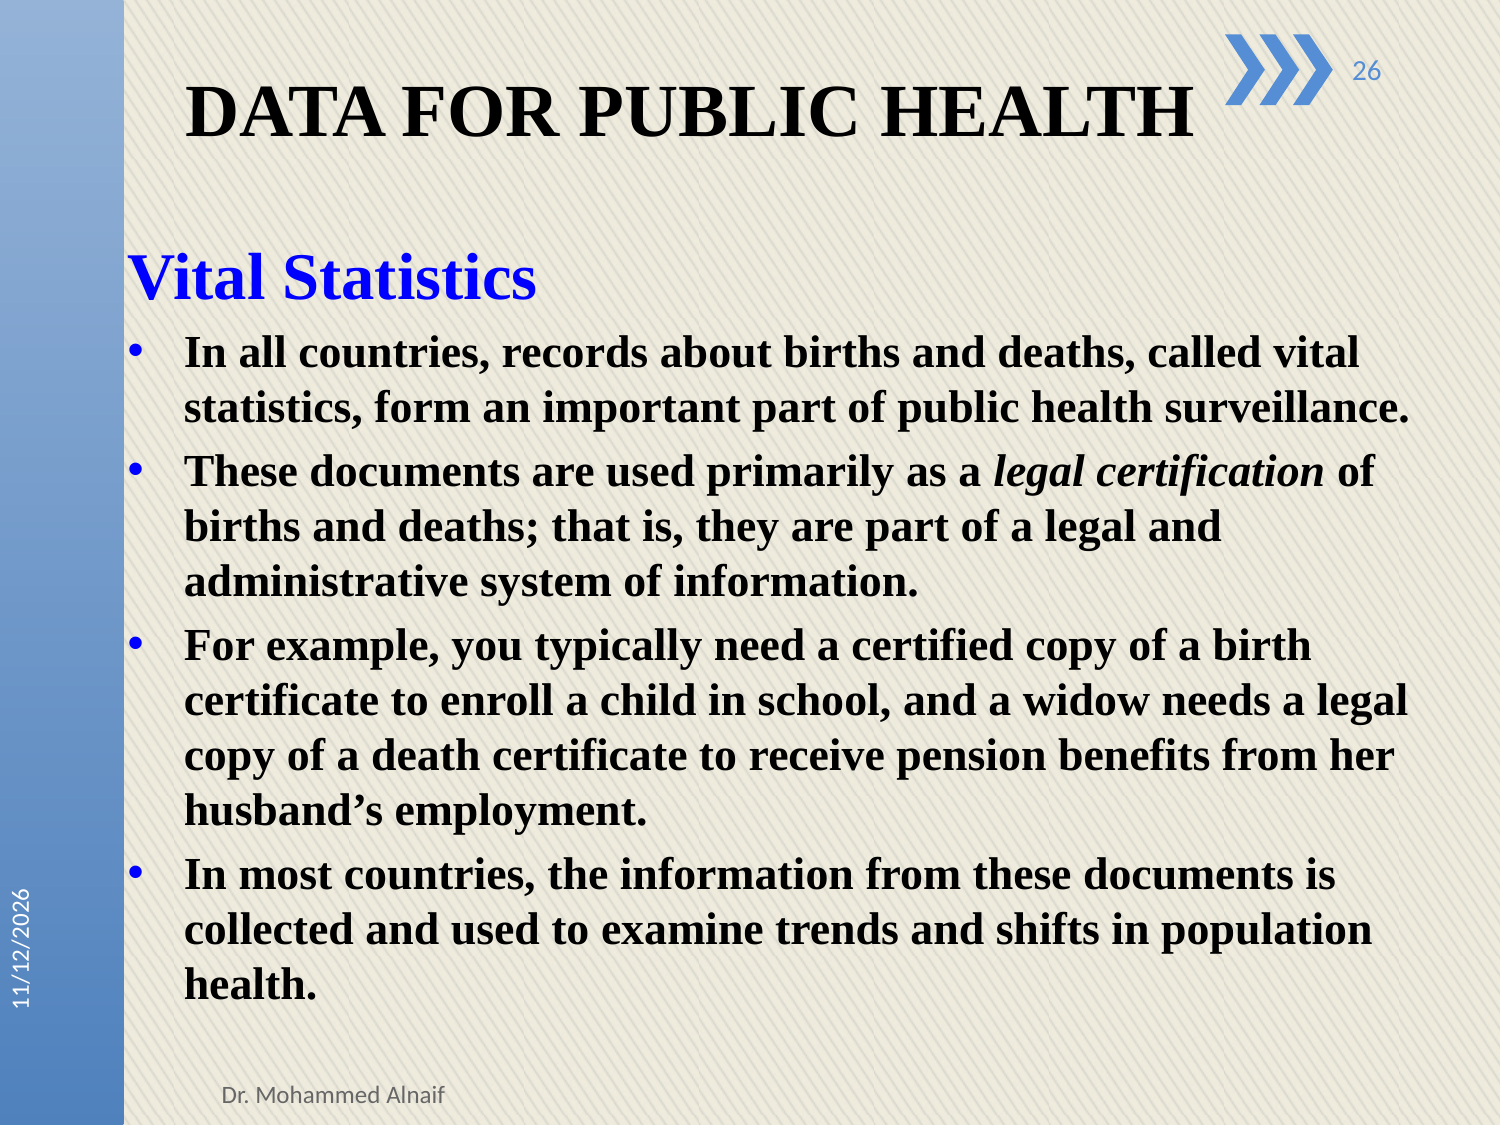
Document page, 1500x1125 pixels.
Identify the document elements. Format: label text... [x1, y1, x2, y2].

subtitle Vital Statistics In all countries, records about births and deaths, called vital statistics, form an important part of public health surveillance. These documents are used primarily as a legal certification of births and deaths; that is, they are part of a legal and administrative system of information. For example, you typically need a certified copy of a birth certificate to enroll a child in school, and a widow needs a legal copy of a death certificate to receive pension benefits from her husband’s employment. In most countries, the information from these documents is collected and used to examine trends and shifts in population health. [112, 224, 1463, 1038]
slide_number 26 [1337, 38, 1466, 99]
title DATA FOR PUBLIC HEALTH [125, 37, 1226, 159]
footer Dr. Mohammed Alnaif [206, 1074, 1382, 1113]
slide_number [0, 594, 38, 1026]
